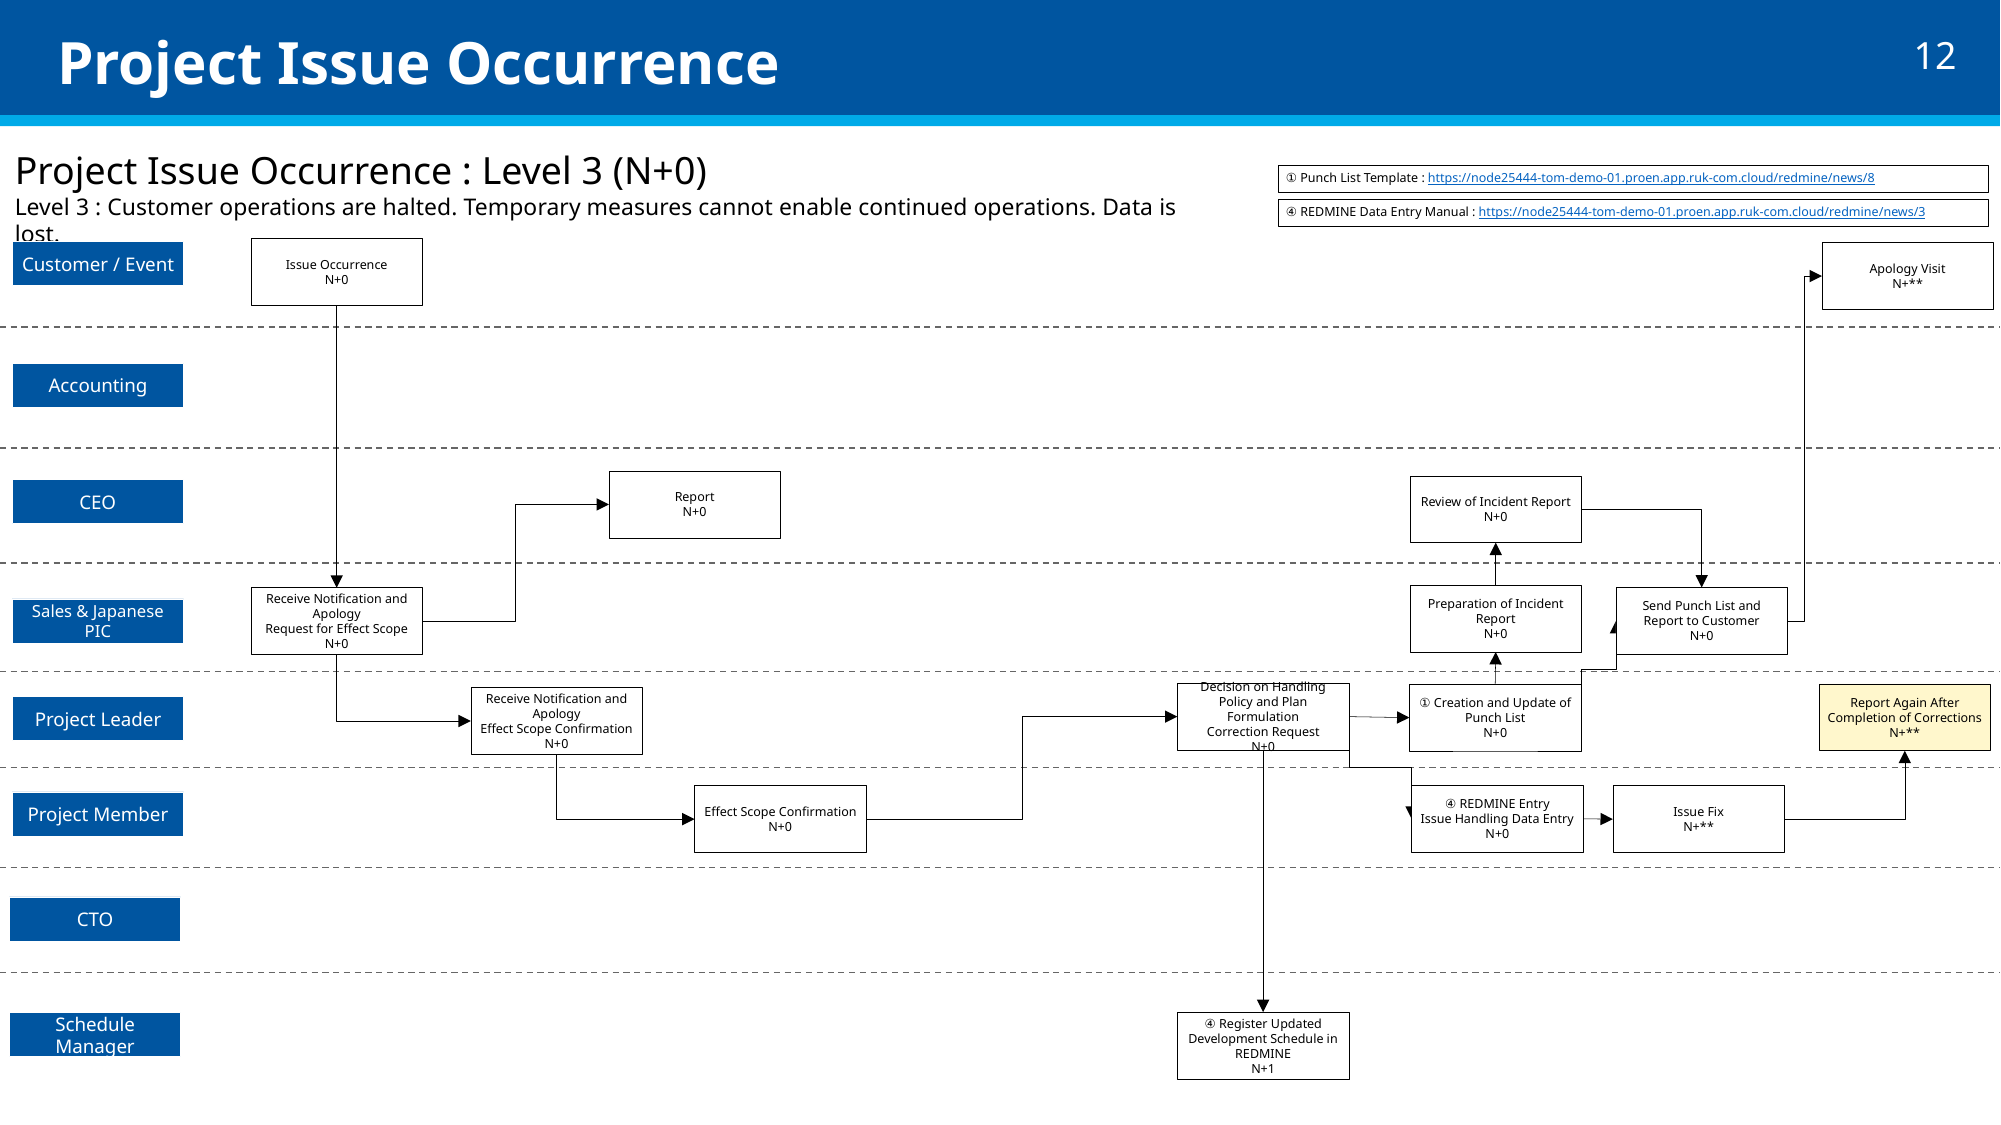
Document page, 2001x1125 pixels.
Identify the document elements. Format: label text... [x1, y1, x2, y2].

text_box Project Leader [12, 696, 184, 741]
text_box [593, 717, 658, 856]
text_box Effect Scope Confirmation N+0 [694, 785, 867, 853]
title Project Issue Occurrence [42, 17, 1768, 97]
text_box Apology Visit N+** [1821, 242, 1994, 310]
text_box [1580, 620, 1616, 718]
text_box Send Punch List and Report to Customer N+0 [1615, 587, 1788, 655]
text_box Issue Occurrence N+0 [251, 238, 423, 306]
text_box Project Issue Occurrence : Level 3 (N+0) Level 3 : Customer operations are halted. Temporary measures cannot enable continued operations. Data is lost. [0, 139, 1227, 255]
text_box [1787, 276, 1822, 621]
text_box Schedule Manager [9, 1012, 181, 1057]
text_box Receive Notification and Apology Request for Effect Scope N+0 [251, 587, 422, 655]
text_box CEO [12, 479, 184, 524]
text_box ④ REDMINE Entry Issue Handling Data Entry N+0 [1411, 785, 1583, 853]
text_box Receive Notification and Apology Effect Scope Confirmation N+0 [470, 687, 643, 755]
text_box Accounting [12, 363, 184, 408]
text_box CTO [9, 896, 181, 941]
text_box Review of Incident Report N+0 [1410, 475, 1582, 543]
text_box Preparation of Incident Report N+0 [1410, 585, 1582, 652]
text_box Report Again After Completion of Corrections N+** [1819, 683, 1991, 751]
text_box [1348, 716, 1412, 819]
text_box ④ REDMINE Data Entry Manual : https://node25444-tom-demo-01.proen.app.ruk-com.cloud/redmine/news/3 [1278, 199, 1989, 227]
text_box Issue Fix N+** [1612, 785, 1785, 853]
text_box ① Creation and Update of Punch List N+0 [1409, 684, 1581, 752]
text_box Customer / Event [12, 241, 184, 286]
text_box Sales & Japanese PIC [12, 598, 184, 643]
text_box Report N+0 [608, 471, 781, 538]
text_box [866, 716, 1178, 820]
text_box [1784, 750, 1905, 820]
text_box Project Member [12, 791, 184, 836]
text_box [370, 620, 437, 755]
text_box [1581, 509, 1702, 588]
text_box ④ Register Updated Development Schedule in REDMINE N+1 [1177, 1012, 1349, 1079]
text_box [422, 504, 609, 622]
text_box Decision on Handling Policy and Plan Formulation Correction Request N+0 [1177, 683, 1349, 750]
text_box ① Punch List Template : https://node25444-tom-demo-01.proen.app.ruk-com.cloud/redmine/news/8 [1278, 165, 1989, 193]
